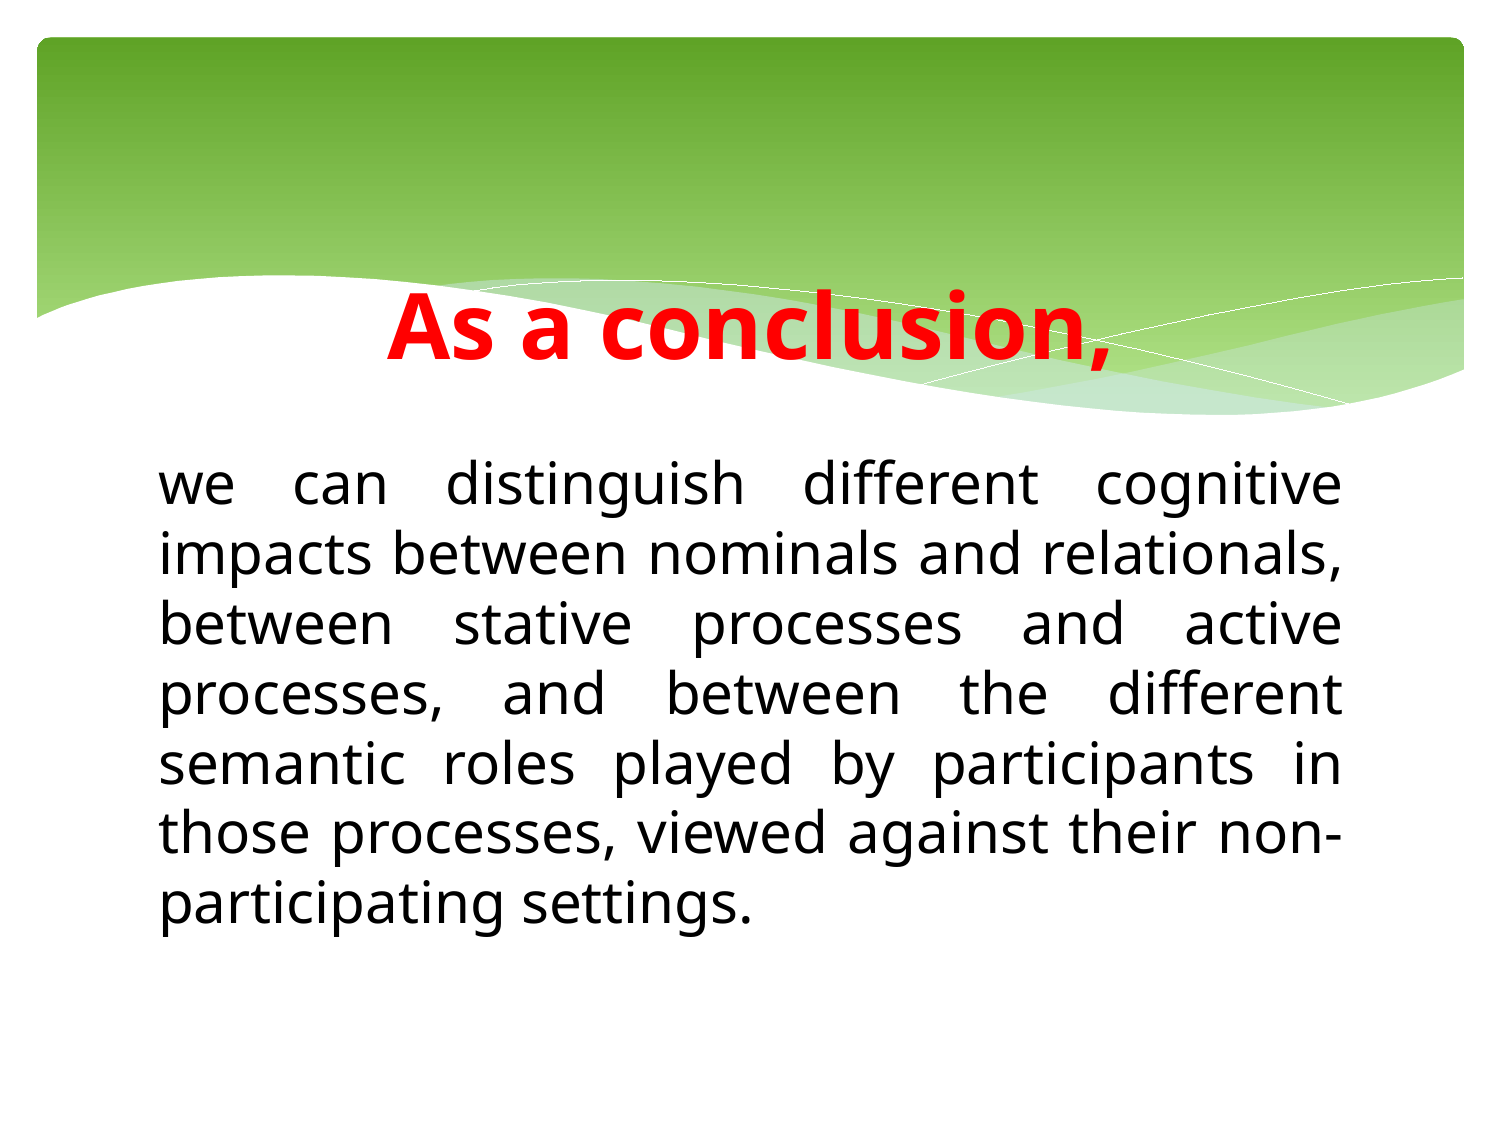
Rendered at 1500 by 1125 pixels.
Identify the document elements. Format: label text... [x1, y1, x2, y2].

title As a conclusion, [76, 219, 1427, 426]
list we can distinguish different cognitive impacts between nominals and relationals, between stative processes and active processes, and between the different semantic roles played by participants in those processes, viewed against their non-participating settings. [143, 438, 1359, 1005]
